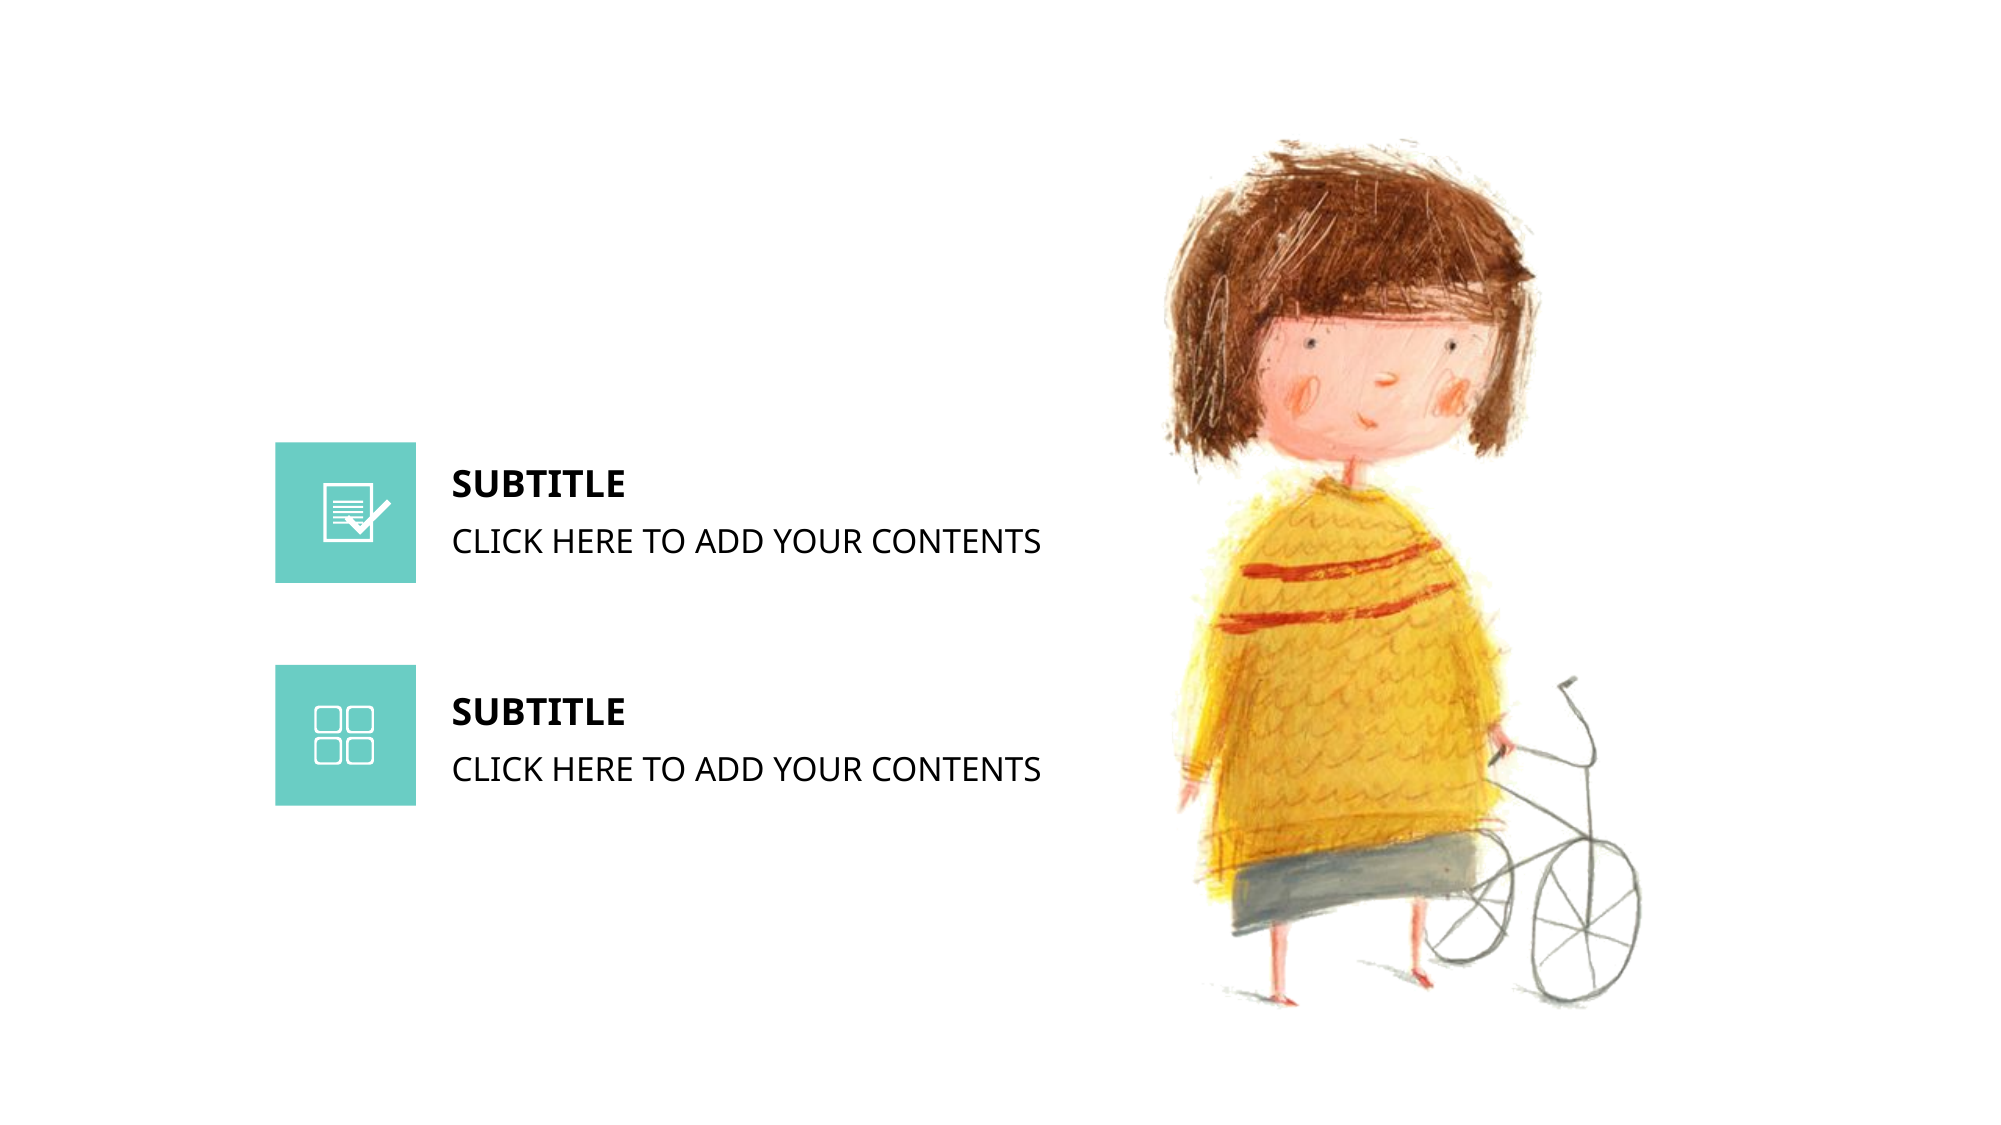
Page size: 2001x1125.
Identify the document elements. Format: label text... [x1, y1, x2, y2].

text_box [313, 704, 344, 766]
text_box SUBTITLE [436, 452, 828, 513]
text_box CLICK HERE TO ADD YOUR CONTENTS [436, 741, 975, 796]
text_box [274, 664, 417, 807]
text_box SUBTITLE [436, 680, 828, 741]
picture [975, 106, 1757, 1060]
text_box [274, 441, 417, 584]
text_box [345, 704, 376, 766]
text_box [322, 482, 393, 544]
text_box CLICK HERE TO ADD YOUR CONTENTS [436, 513, 975, 568]
